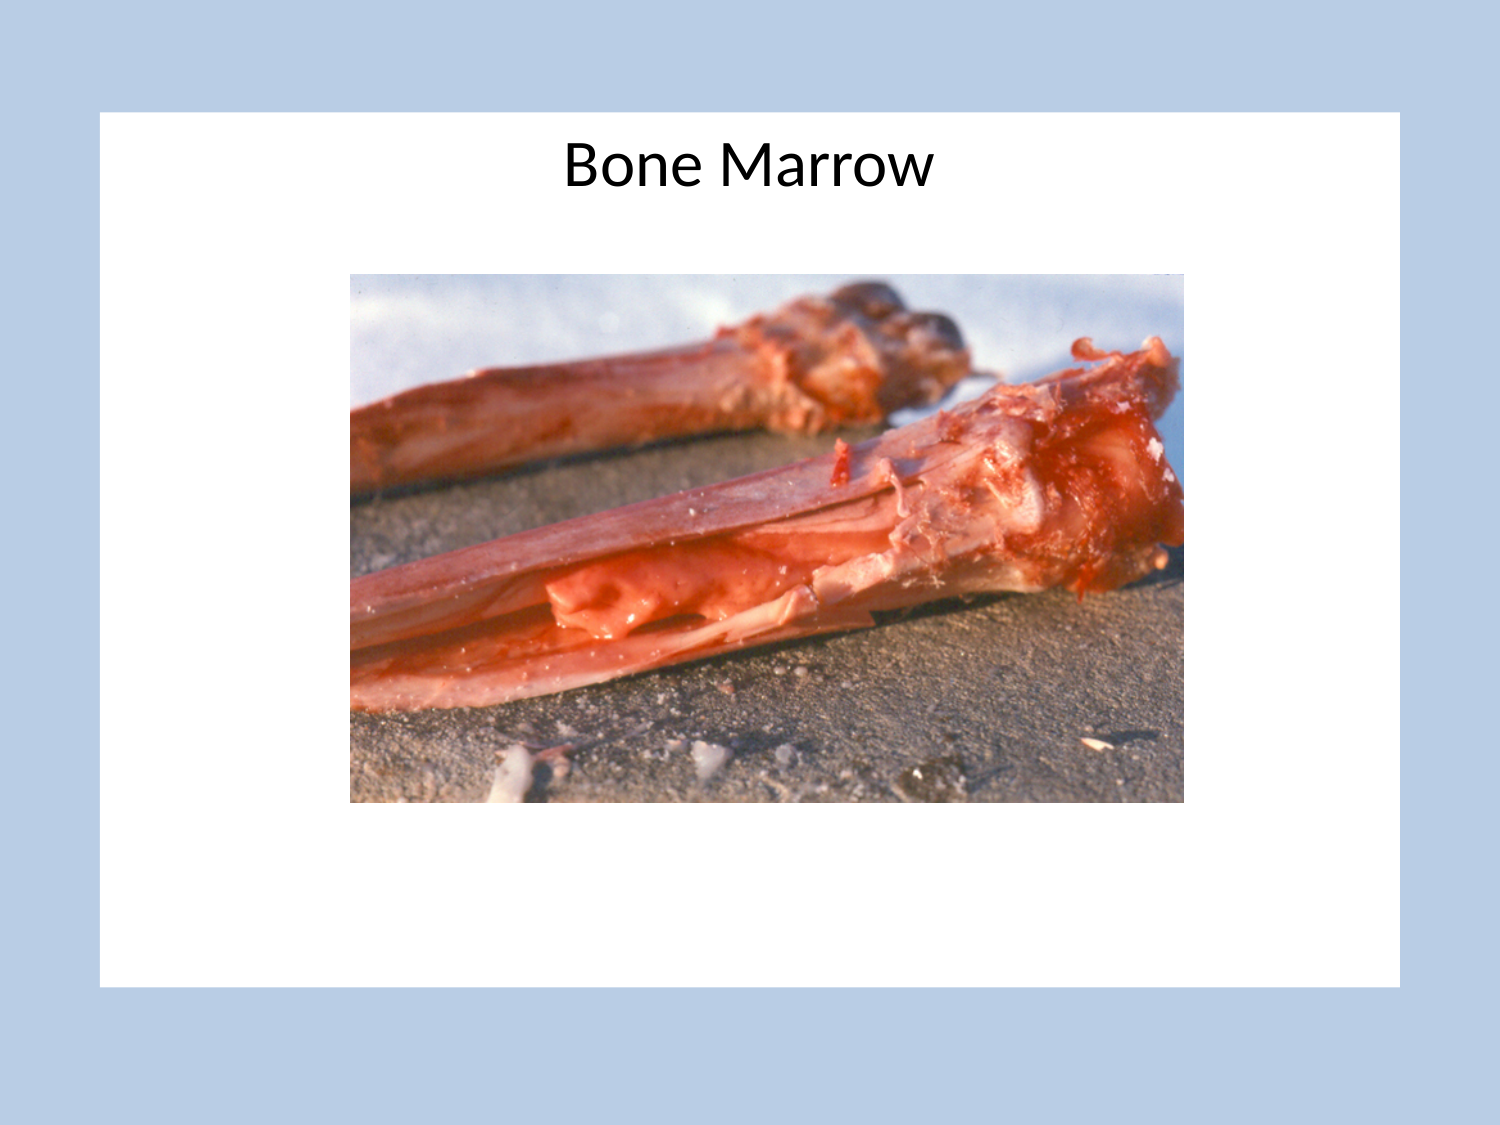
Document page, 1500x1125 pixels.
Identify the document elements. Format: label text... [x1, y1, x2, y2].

subtitle Bone Marrow [99, 112, 1400, 988]
picture [349, 274, 1184, 803]
